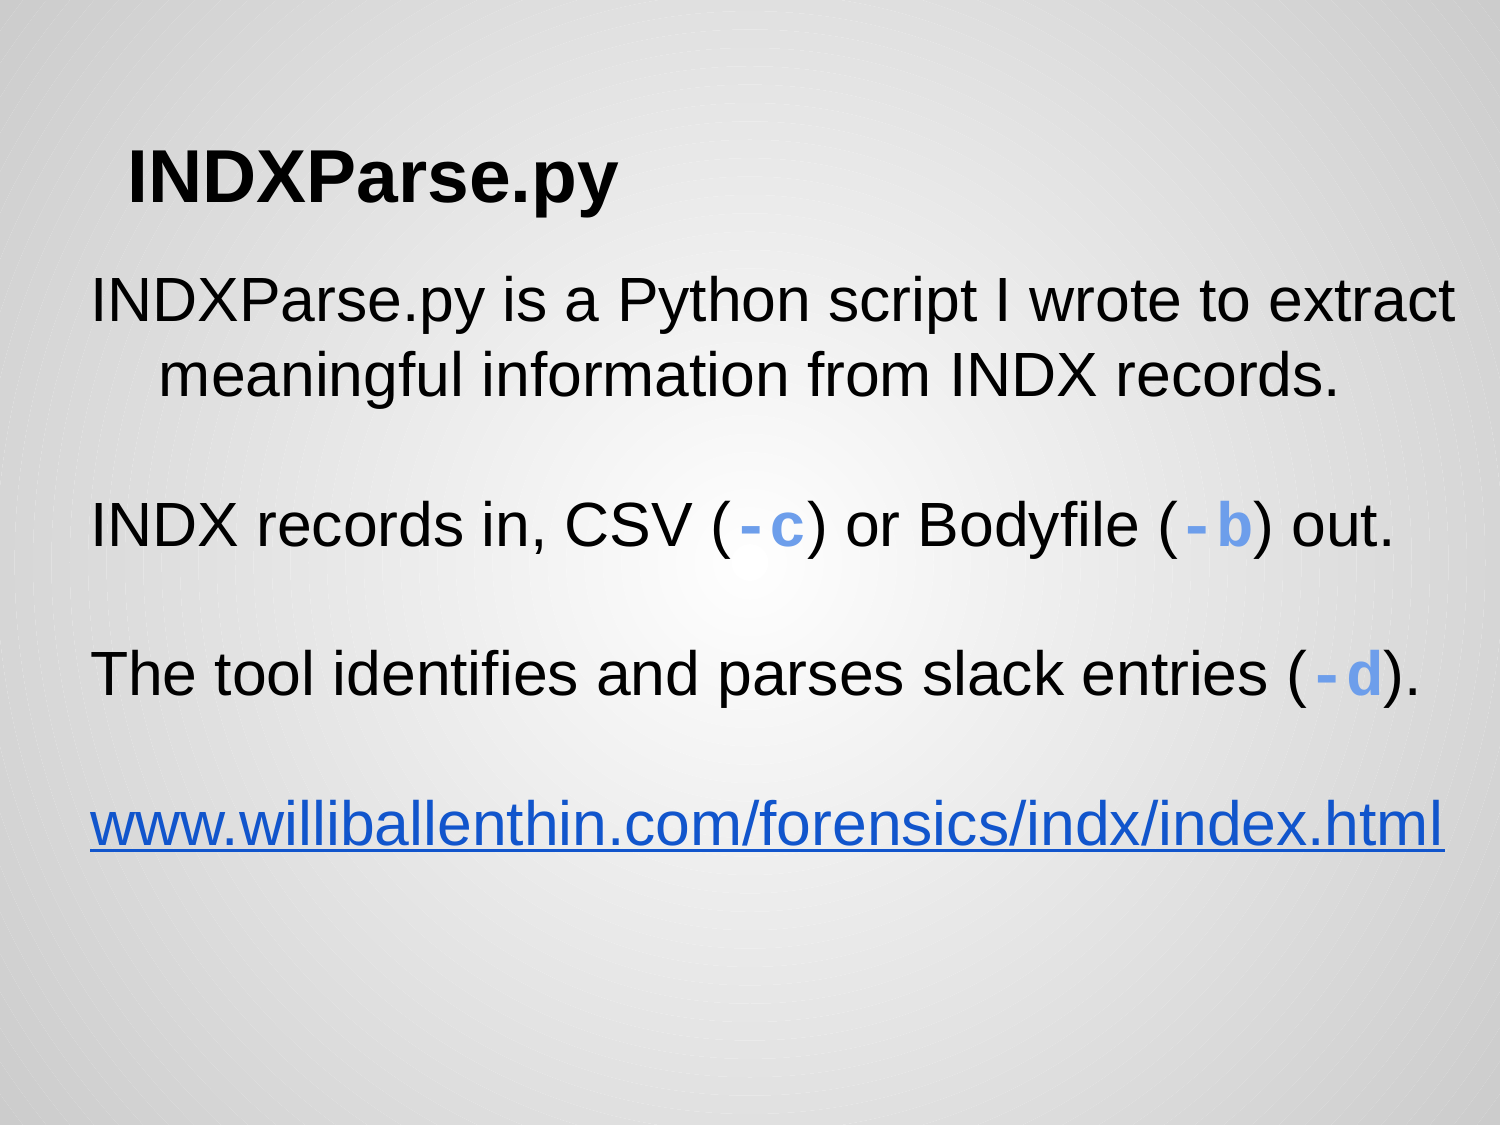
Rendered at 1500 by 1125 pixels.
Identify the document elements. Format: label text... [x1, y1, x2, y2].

title INDXParse.py [75, 45, 1425, 233]
list INDXParse.py is a Python script I wrote to extract meaningful information from INDX records. INDX records in, CSV (-c) or Bodyfile (-b) out. The tool identifies and parses slack entries (-d). www.williballenthin.com/forensics/indx/index.html [75, 243, 1499, 1100]
